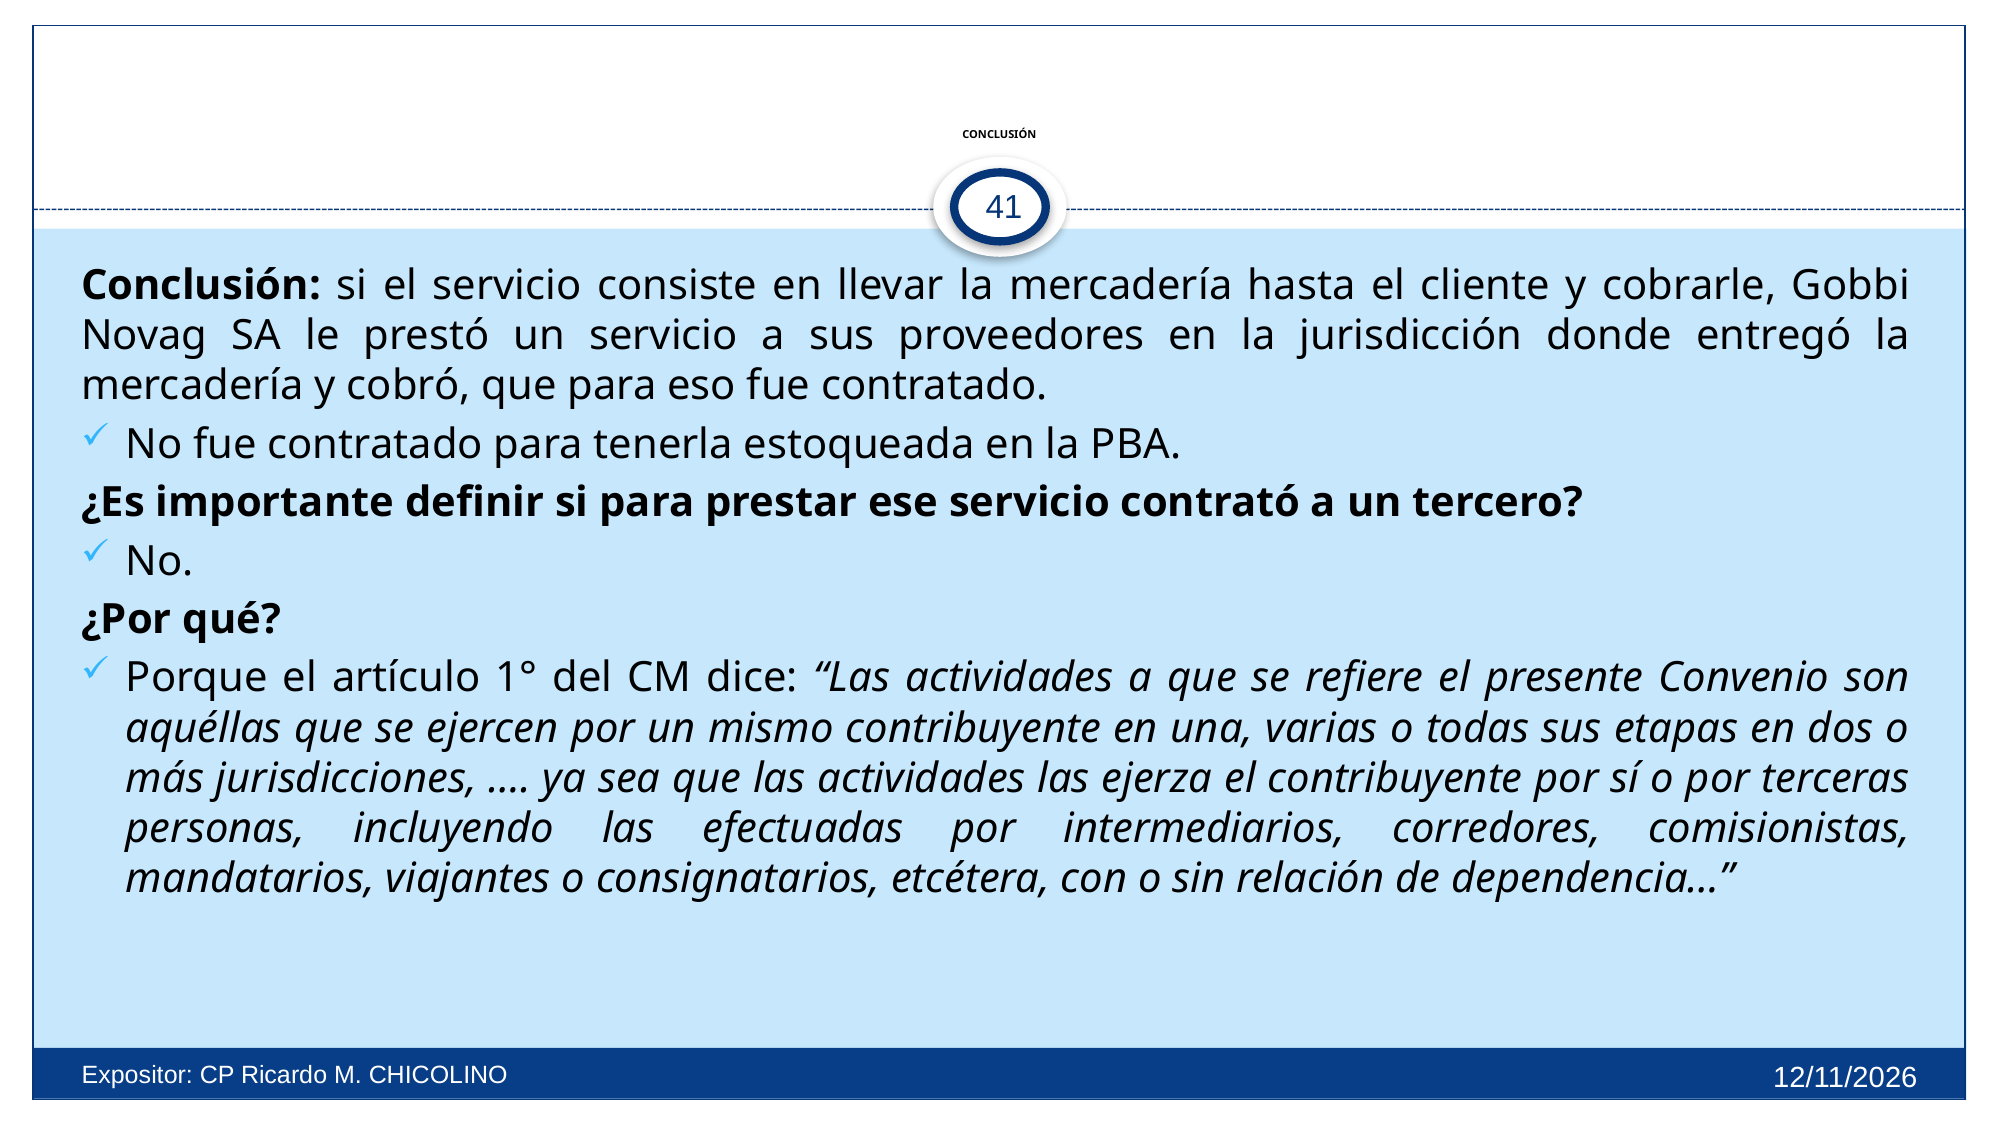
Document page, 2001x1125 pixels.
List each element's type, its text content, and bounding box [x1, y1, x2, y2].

list Conclusión: si el servicio consiste en llevar la mercadería hasta el cliente y cobrarle, Gobbi Novag SA le prestó un servicio a sus proveedores en la jurisdicción donde entregó la mercadería y cobró, que para eso fue contratado. No fue contratado para tenerla estoqueada en la PBA. ¿Es importante definir si para prestar ese servicio contrató a un tercero? No. ¿Por qué? Porque el artículo 1° del CM dice: “Las actividades a que se refiere el presente Convenio son aquéllas que se ejercen por un mismo contribuyente en una, varias o todas sus etapas en dos o más jurisdicciones, …. ya sea que las actividades las ejerza el contribuyente por sí o por terceras personas, incluyendo las efectuadas por intermediarios, corredores, comisionistas, mandatarios, viajantes o consignatarios, etcétera, con o sin relación de dependencia…” [66, 250, 1926, 1001]
footer Expositor: CP Ricardo M. CHICOLINO [66, 1051, 850, 1112]
slide_number 41 [954, 168, 1055, 241]
title CONCLUSIÓN [65, 37, 1933, 162]
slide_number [1266, 1050, 1933, 1111]
